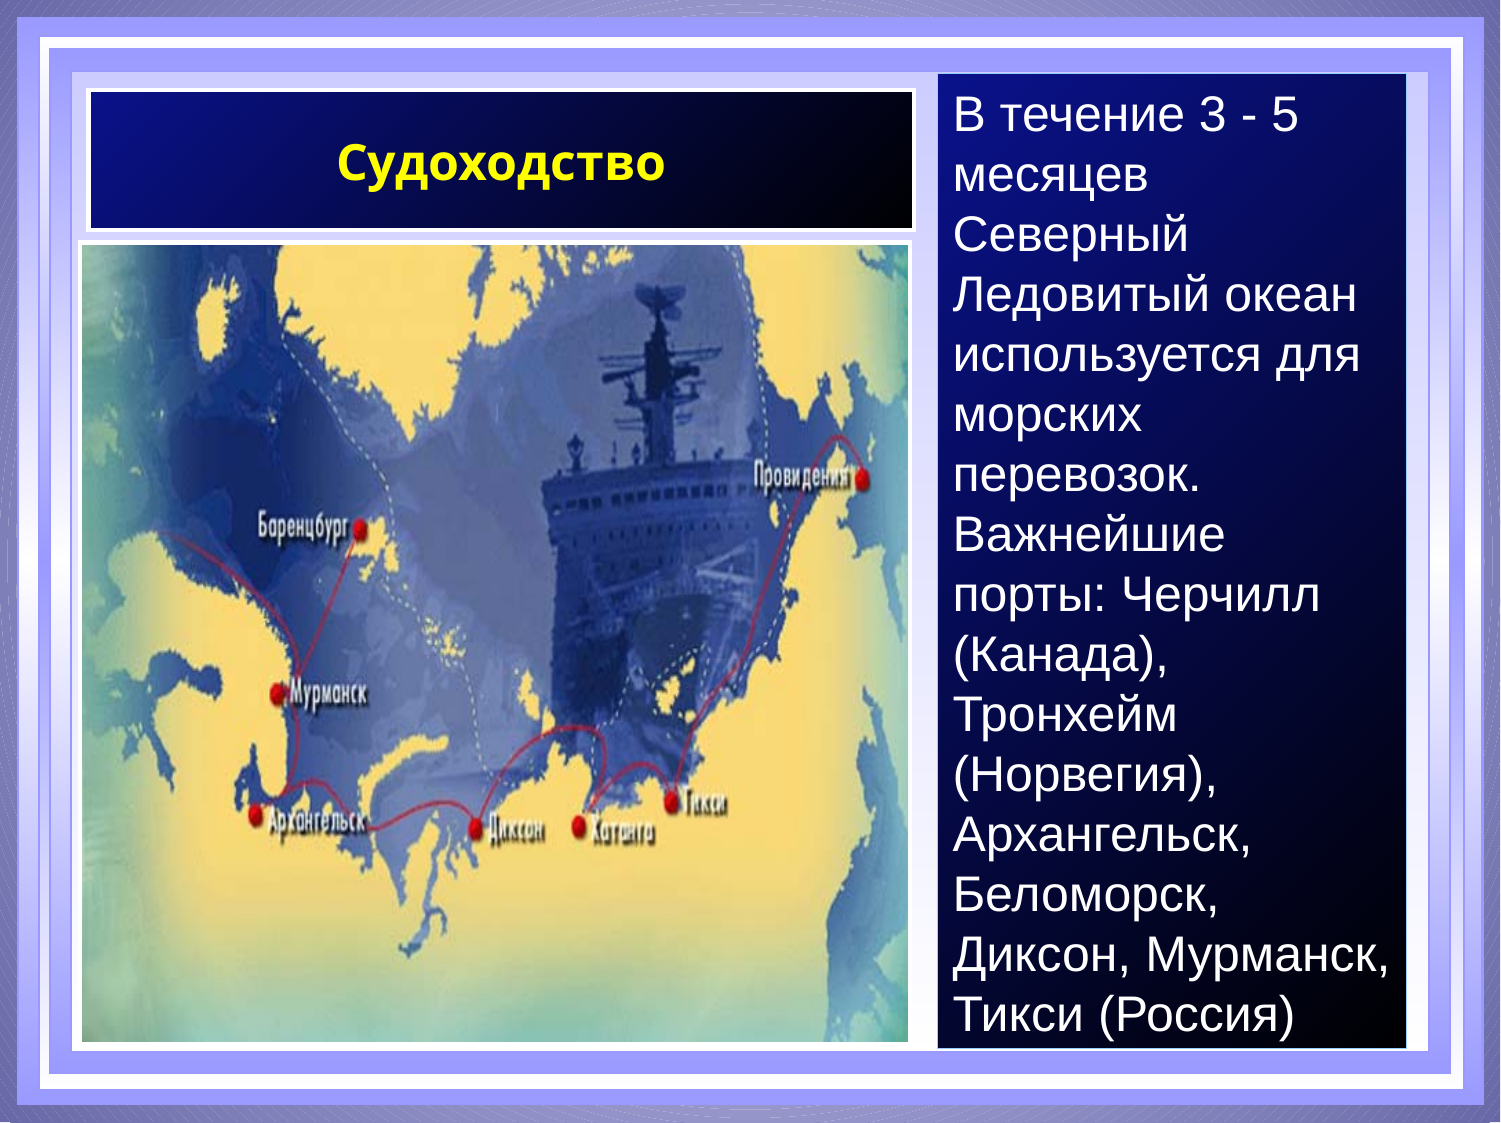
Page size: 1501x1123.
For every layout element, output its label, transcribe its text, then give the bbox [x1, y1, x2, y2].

title Судоходство [88, 89, 915, 231]
picture [81, 244, 909, 1042]
text_box В течение 3 - 5 месяцев Северный Ледовитый океан используется для морских перевозок. Важнейшие порты: Черчилл (Канада), Тронхейм (Норвегия), Архангельск, Беломорск, Диксон, Мурманск, Тикси (Россия) [937, 73, 1407, 1049]
